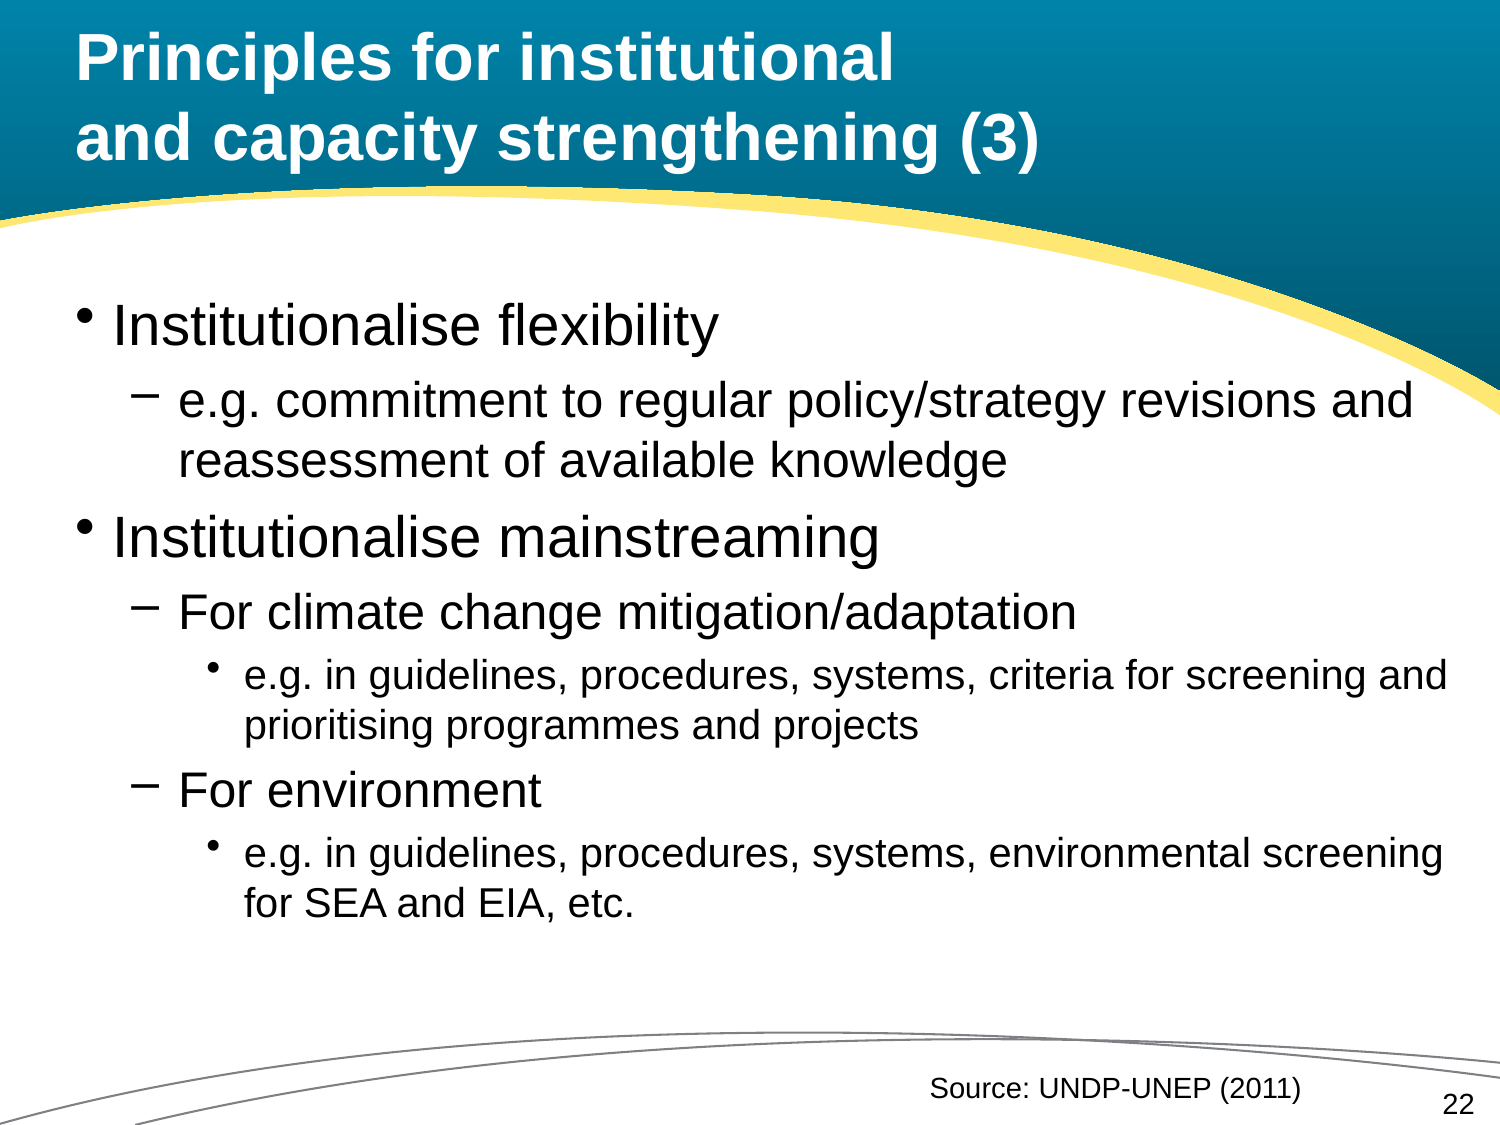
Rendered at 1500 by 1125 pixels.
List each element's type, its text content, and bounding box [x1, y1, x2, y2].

list Institutionalise flexibility e.g. commitment to regular policy/strategy revisions and reassessment of available knowledge Institutionalise mainstreaming For climate change mitigation/adaptation e.g. in guidelines, procedures, systems, criteria for screening and prioritising programmes and projects For environment e.g. in guidelines, procedures, systems, environmental screening for SEA and EIA, etc. [74, 287, 1476, 1076]
title Principles for institutional and capacity strengthening (3) [74, 0, 1476, 188]
slide_number 22 [1325, 1084, 1476, 1113]
text_box Source: UNDP-UNEP (2011) [637, 1062, 1325, 1113]
